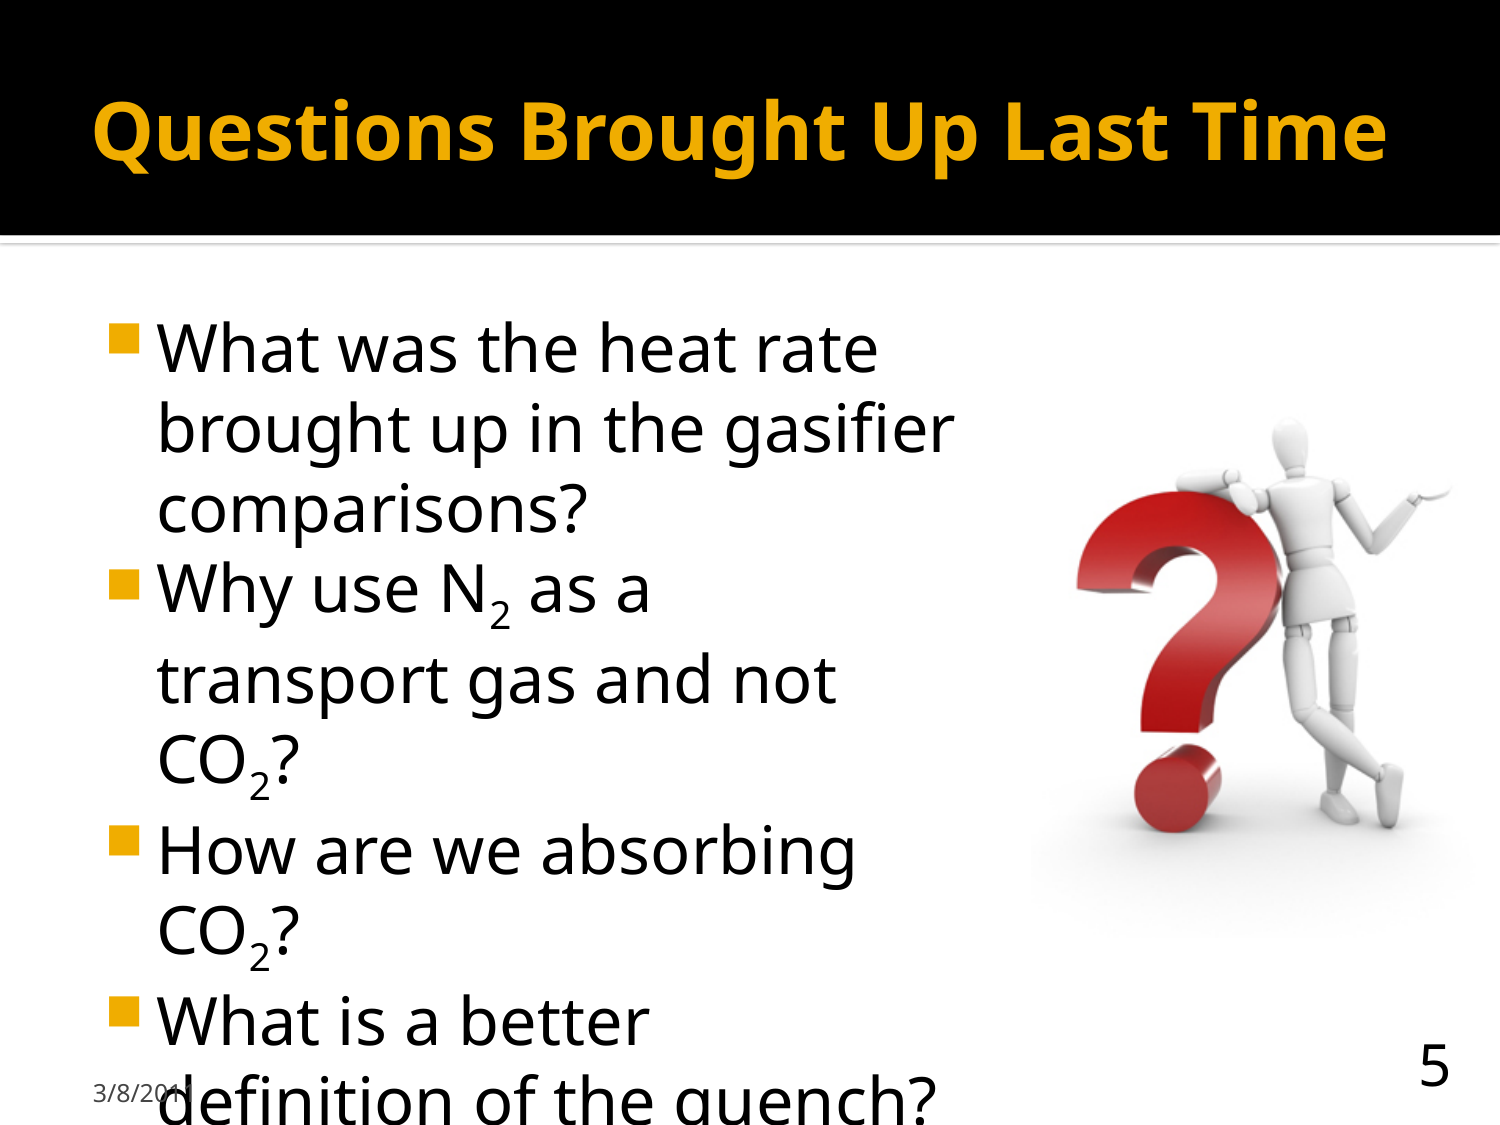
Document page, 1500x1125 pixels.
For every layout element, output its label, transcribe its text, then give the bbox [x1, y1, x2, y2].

slide_number 5 [1345, 1062, 1467, 1108]
title Questions Brought Up Last Time [75, 25, 1425, 231]
list What was the heat rate brought up in the gasifier comparisons? Why use N2 as a transport gas and not CO2? How are we absorbing CO2? What is a better definition of the quench? [75, 291, 975, 1050]
picture [1031, 312, 1500, 938]
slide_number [75, 1062, 425, 1108]
